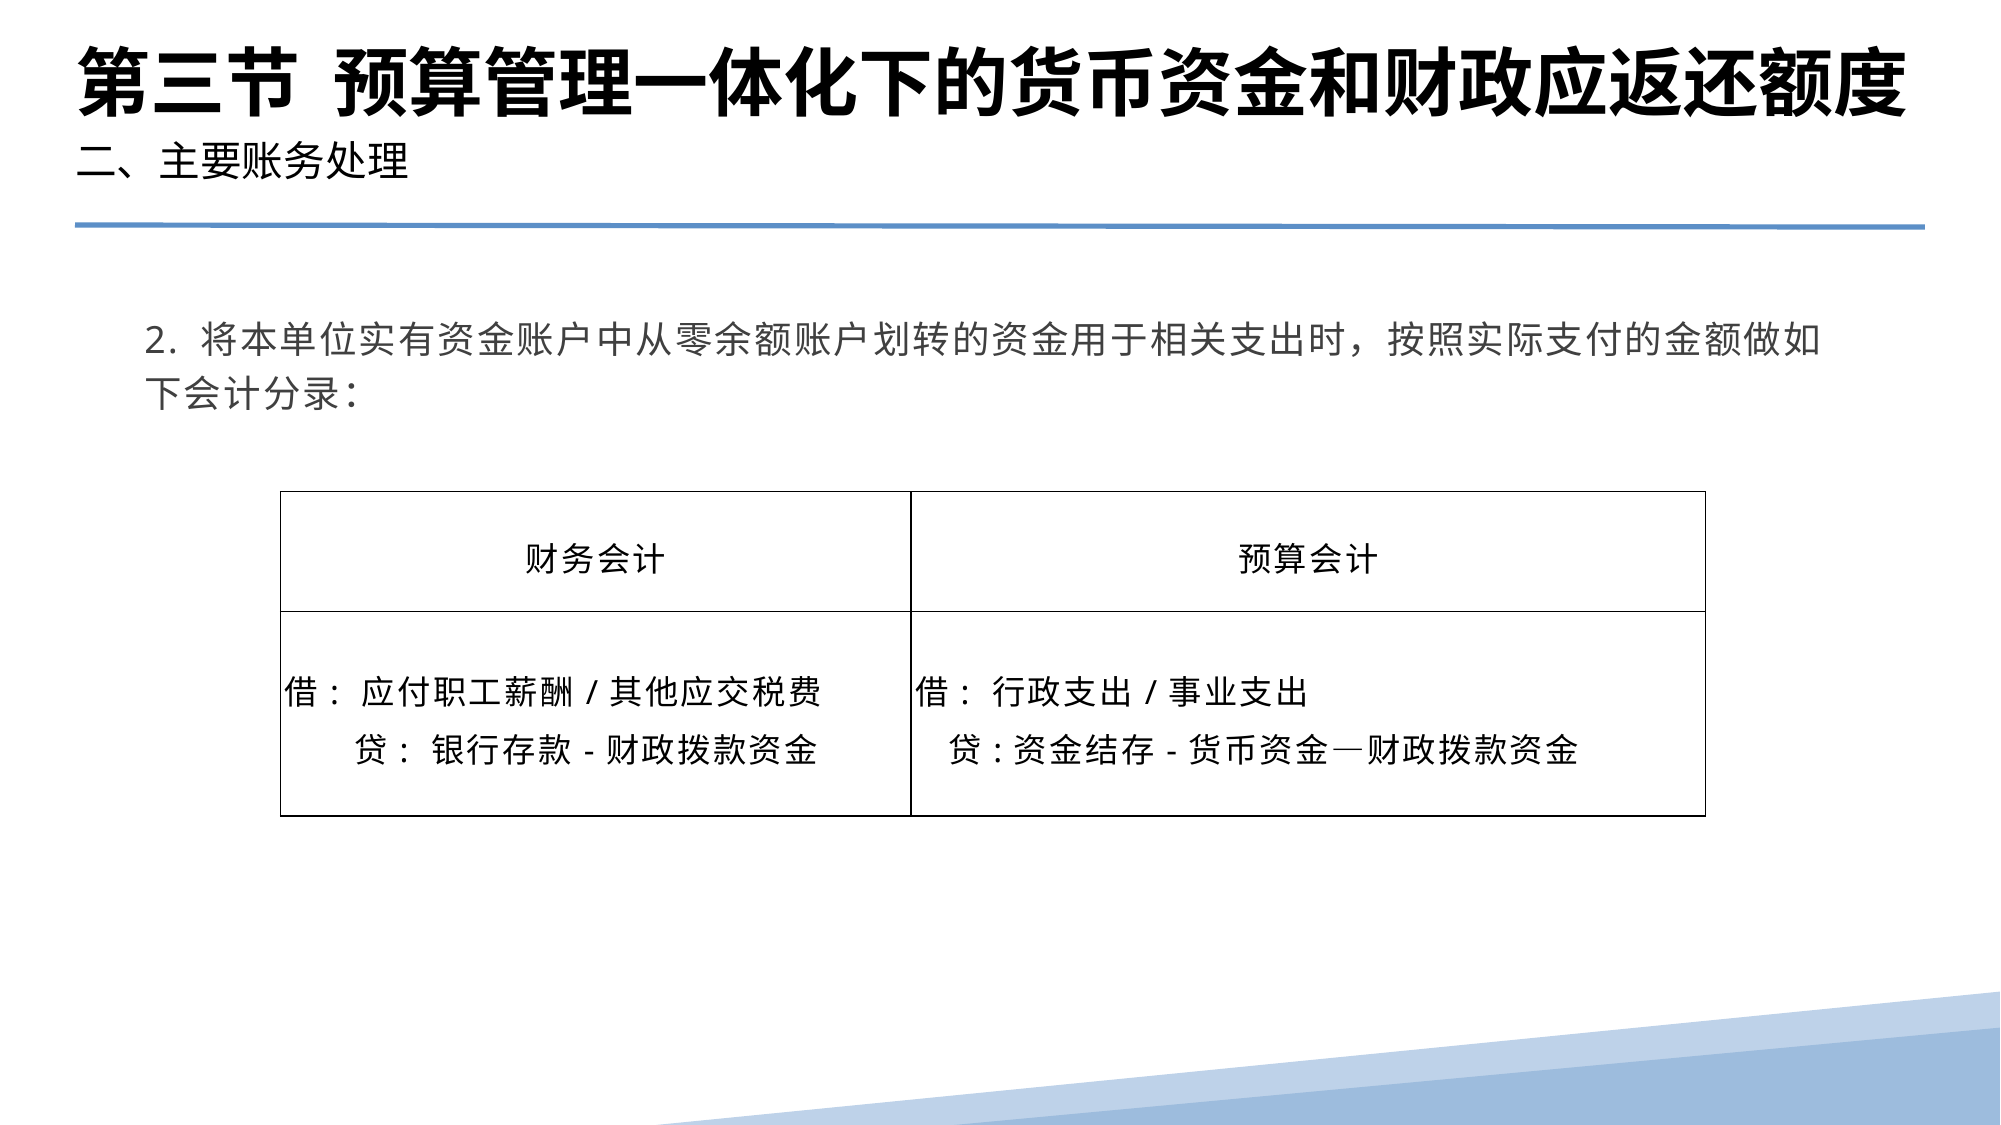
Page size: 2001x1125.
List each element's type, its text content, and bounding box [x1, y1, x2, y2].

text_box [656, 991, 2000, 1125]
table_header 预算会计 [912, 492, 1705, 611]
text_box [74, 224, 1925, 228]
text_box 2. 将本单位实有资金账户中从零余额账户划转的资金用于相关支出时，按照实际支付的金额做如下会计分录： [133, 286, 1846, 437]
text_box 二、主要账务处理 [75, 124, 1925, 200]
table_header 财务会计 [281, 492, 910, 611]
table_cell 借: 行政支出/事业支出 贷:资金结存-货币资金—财政拨款资金 [912, 612, 1705, 815]
text_box 第三节 预算管理一体化下的货币资金和财政应返还额度 [75, 24, 1925, 124]
table_cell 借: 应付职工薪酬/其他应交税费 贷: 银行存款-财政拨款资金 [281, 612, 910, 815]
